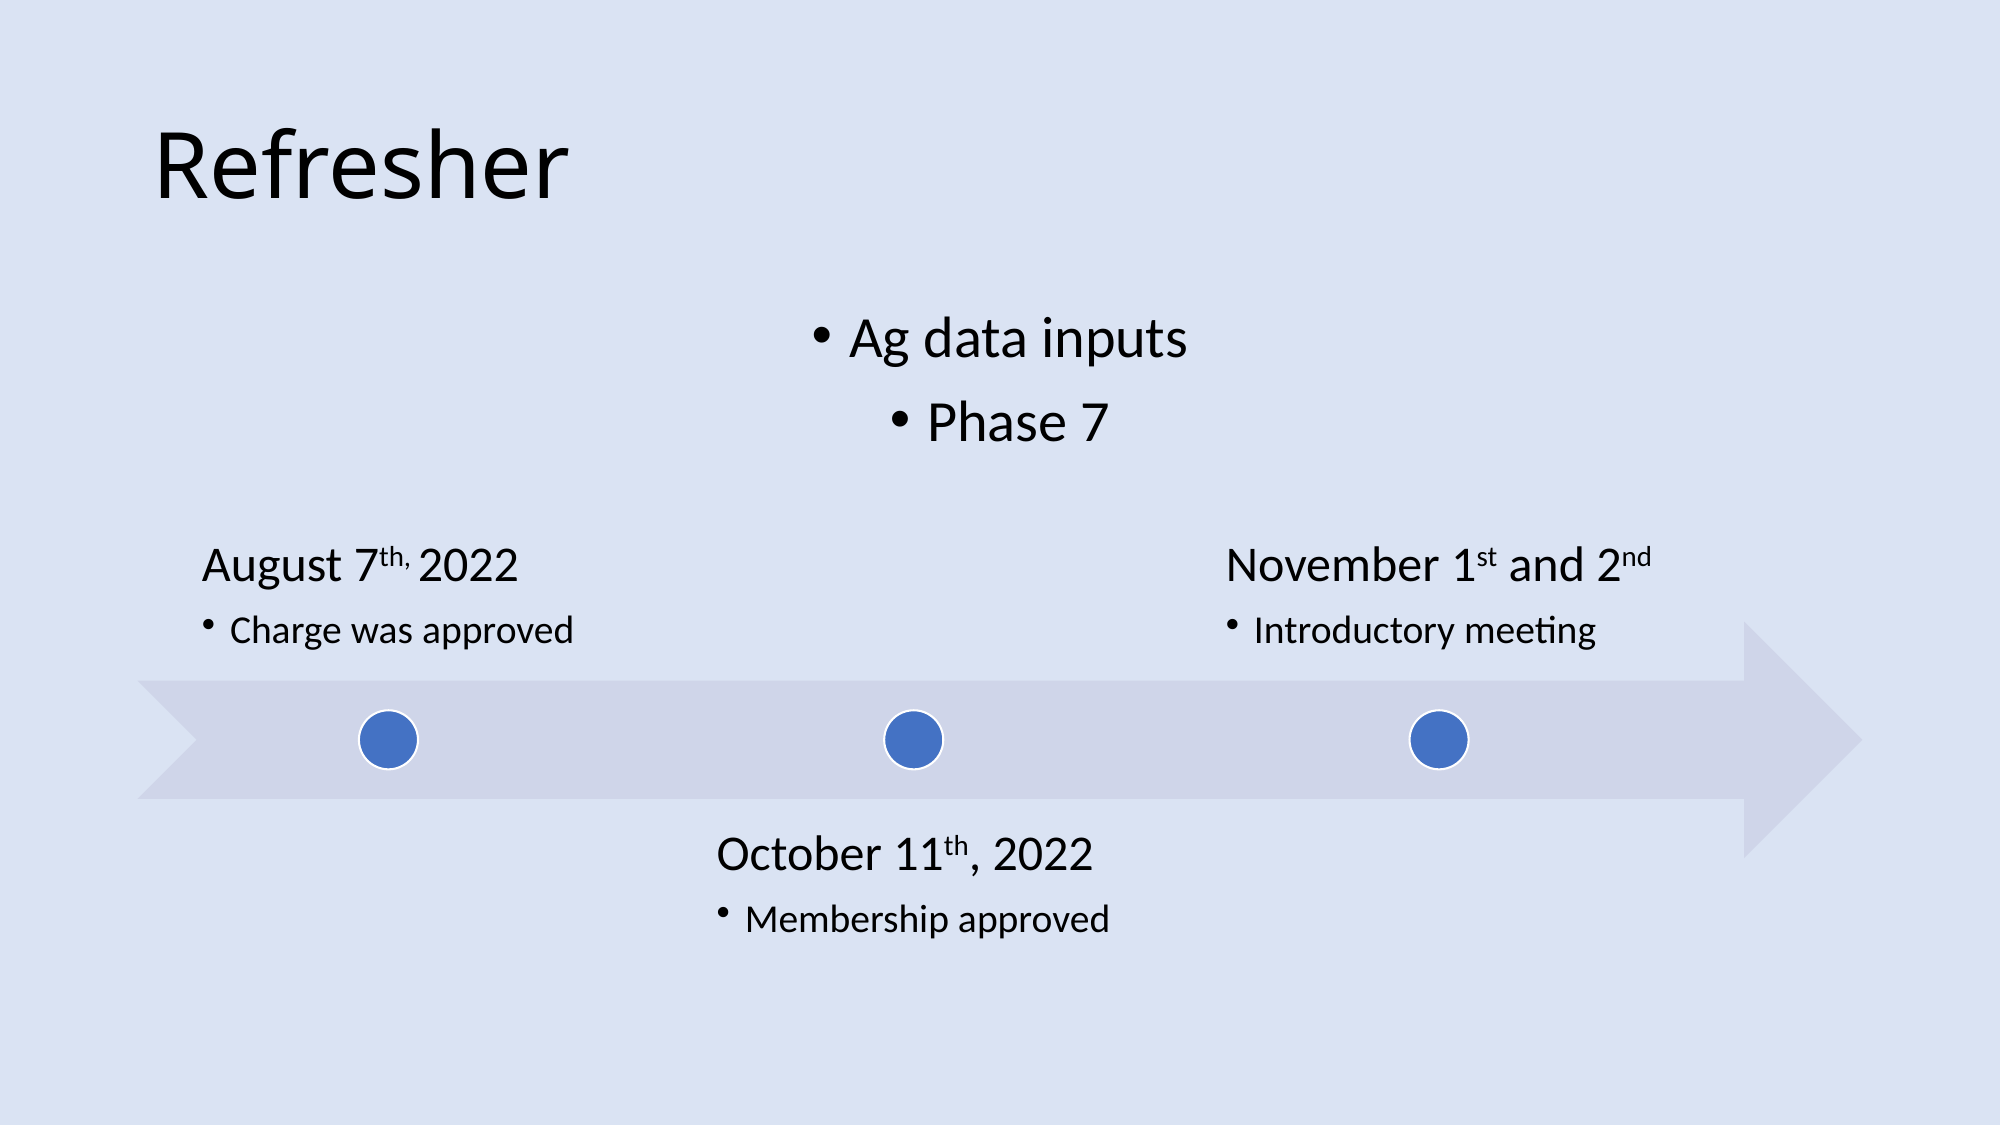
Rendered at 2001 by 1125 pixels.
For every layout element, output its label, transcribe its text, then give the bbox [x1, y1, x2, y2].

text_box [137, 444, 1863, 1036]
title Refresher [137, 59, 1863, 278]
list Ag data inputs Phase 7 [137, 299, 1863, 444]
